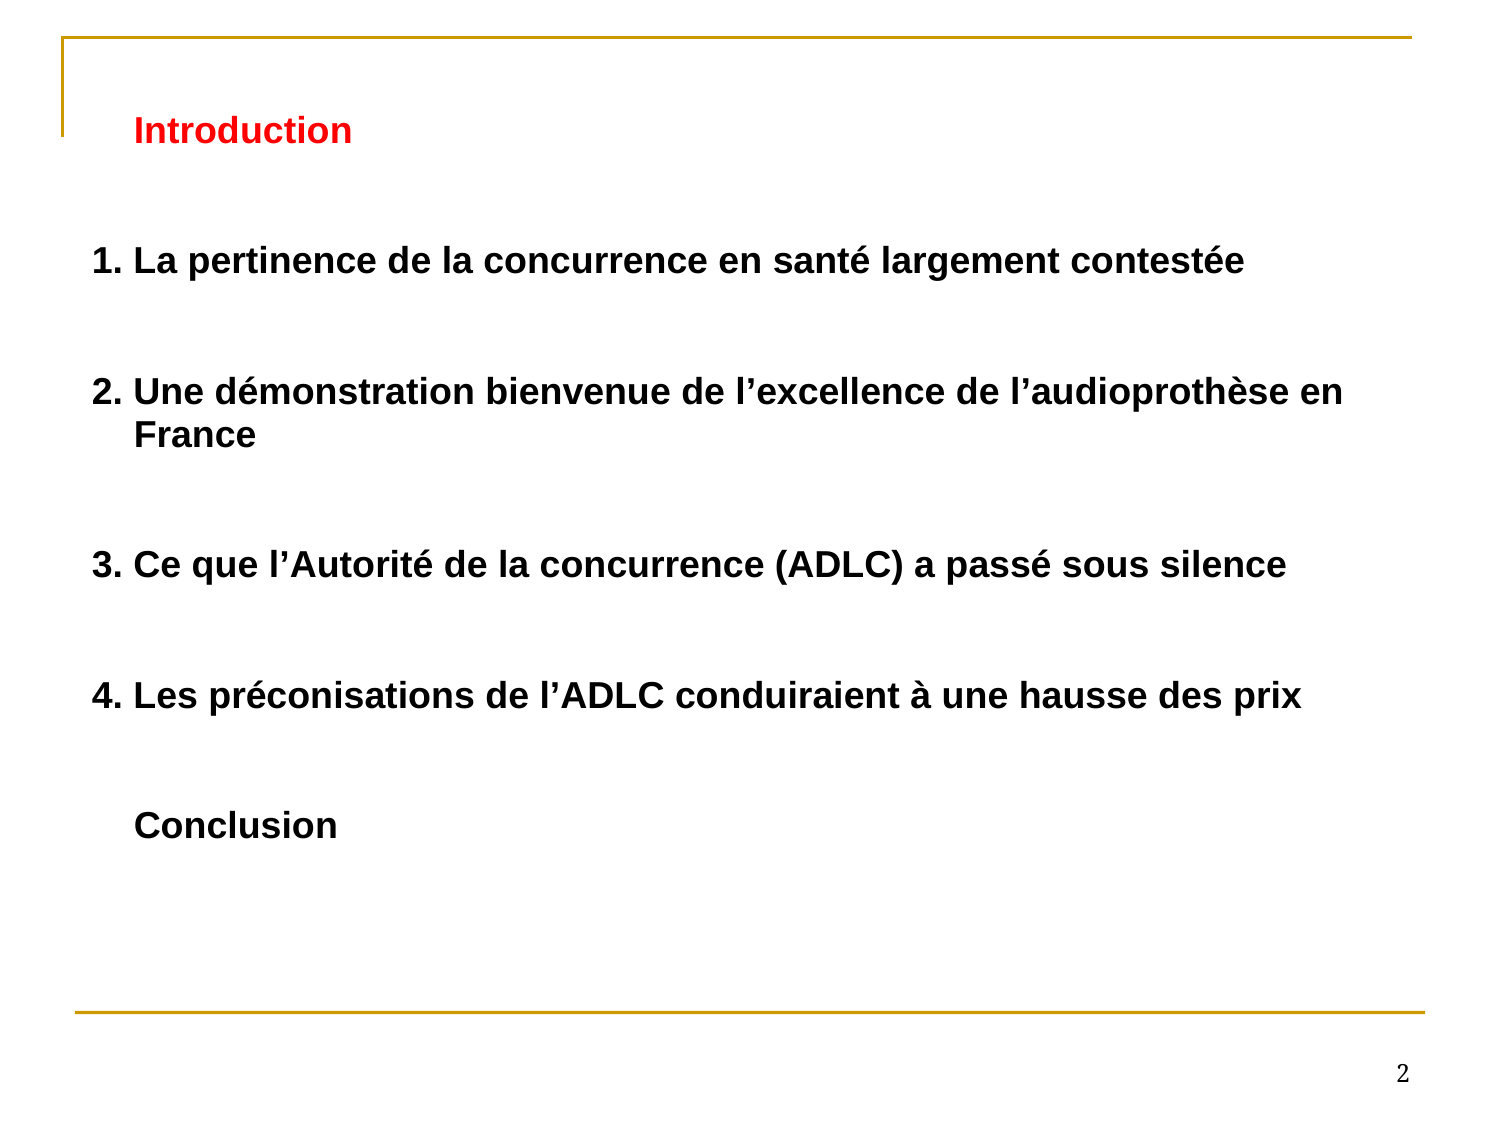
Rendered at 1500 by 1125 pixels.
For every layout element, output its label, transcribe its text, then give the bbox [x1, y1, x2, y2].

text_box [88, 66, 1294, 183]
text_box 2 [1074, 1024, 1425, 1100]
list Introduction 1. La pertinence de la concurrence en santé largement contestée 2. Une démonstration bienvenue de l’excellence de l’audioprothèse en France 3. Ce que l’Autorité de la concurrence (ADLC) a passé sous silence 4. Les préconisations de l’ADLC conduiraient à une hausse des prix Conclusion [76, 54, 1428, 1012]
